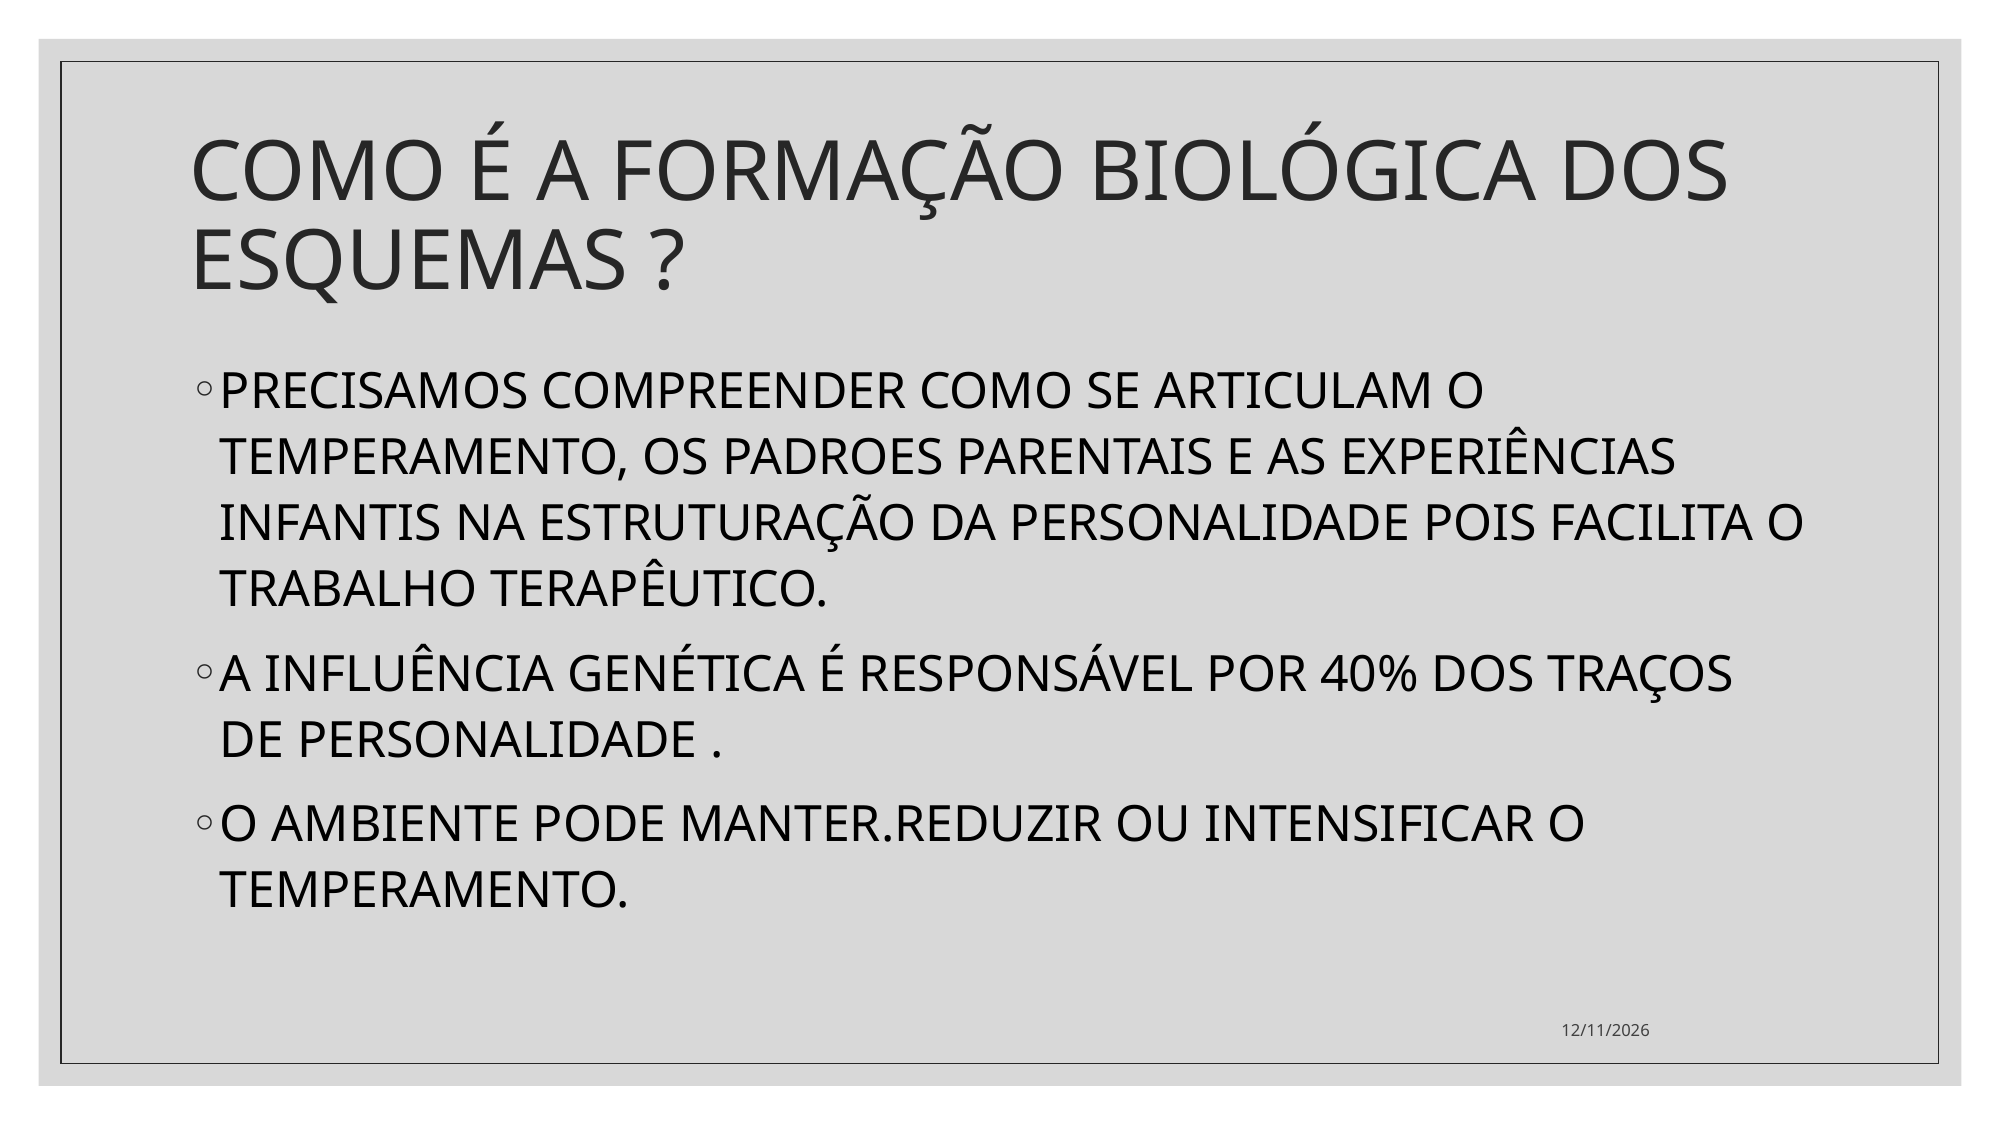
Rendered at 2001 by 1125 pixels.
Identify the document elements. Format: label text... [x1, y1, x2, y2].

list PRECISAMOS COMPREENDER COMO SE ARTICULAM O TEMPERAMENTO, OS PADROES PARENTAIS E AS EXPERIÊNCIAS INFANTIS NA ESTRUTURAÇÃO DA PERSONALIDADE POIS FACILITA O TRABALHO TERAPÊUTICO. A INFLUÊNCIA GENÉTICA É RESPONSÁVEL POR 40% DOS TRAÇOS DE PERSONALIDADE . O AMBIENTE PODE MANTER.REDUZIR OU INTENSIFICAR O TEMPERAMENTO. [174, 345, 1825, 977]
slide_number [1190, 990, 1665, 1050]
title COMO É A FORMAÇÃO BIOLÓGICA DOS ESQUEMAS ? [174, 105, 1825, 331]
